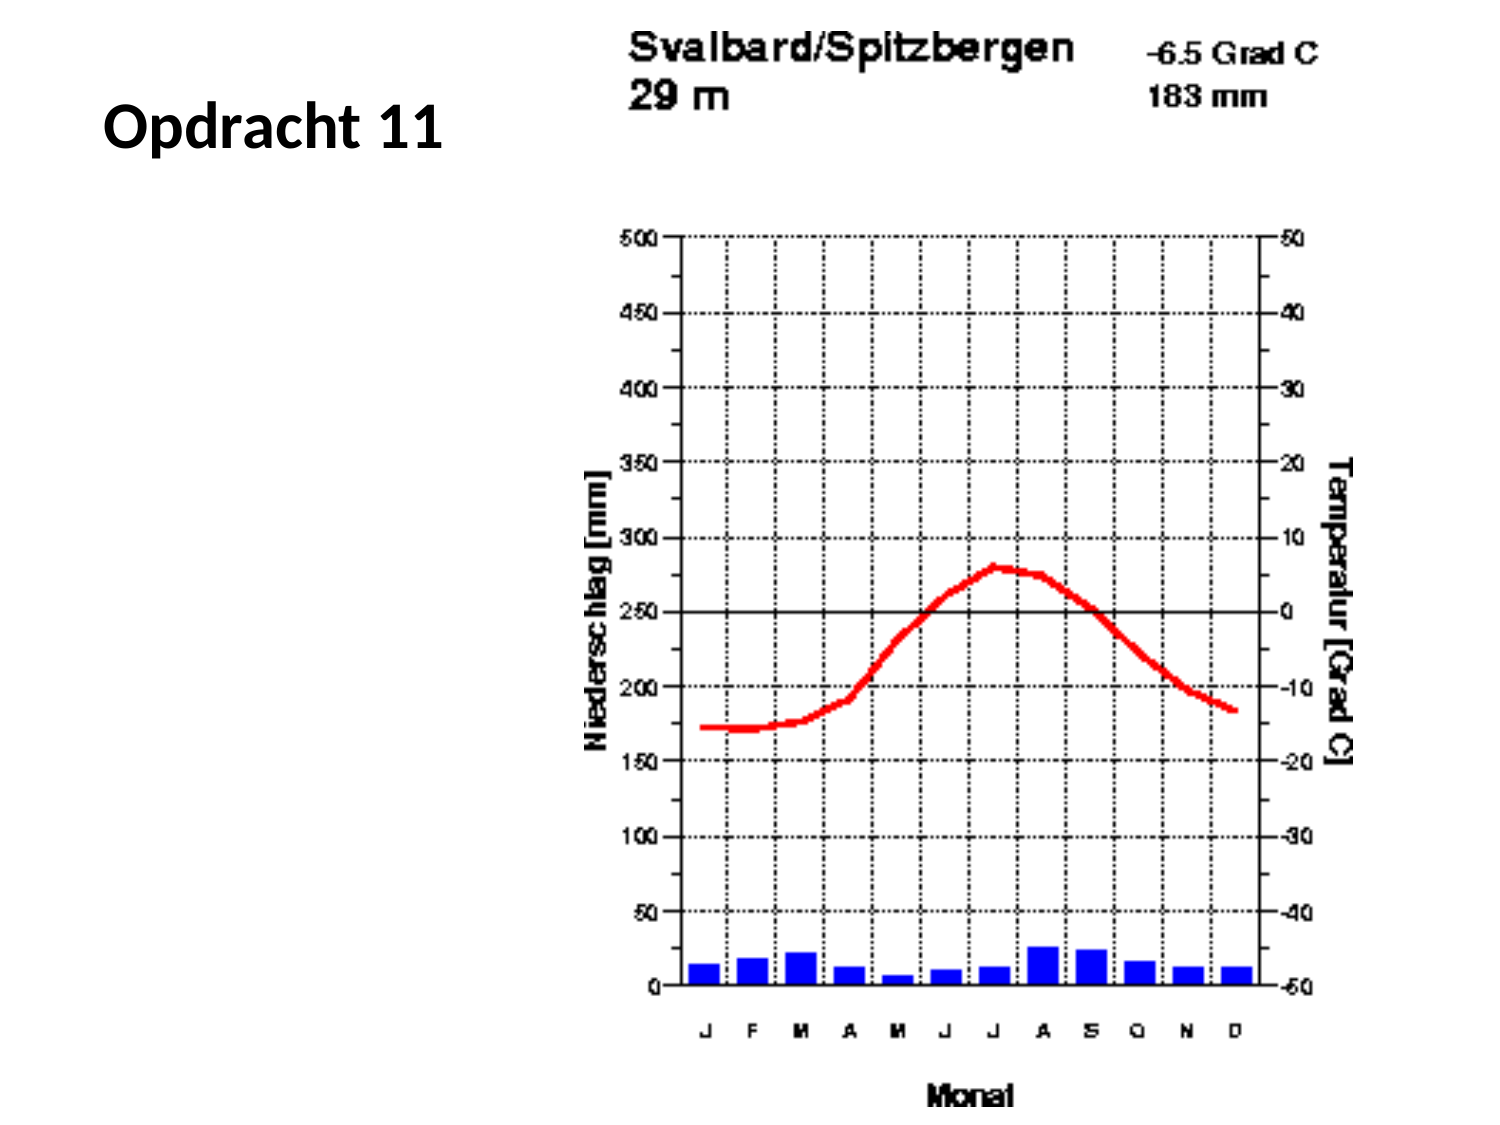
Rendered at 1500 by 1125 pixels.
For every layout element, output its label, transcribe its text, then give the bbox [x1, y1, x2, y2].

picture [584, 30, 1353, 1107]
text_box Opdracht 11 [88, 74, 479, 170]
